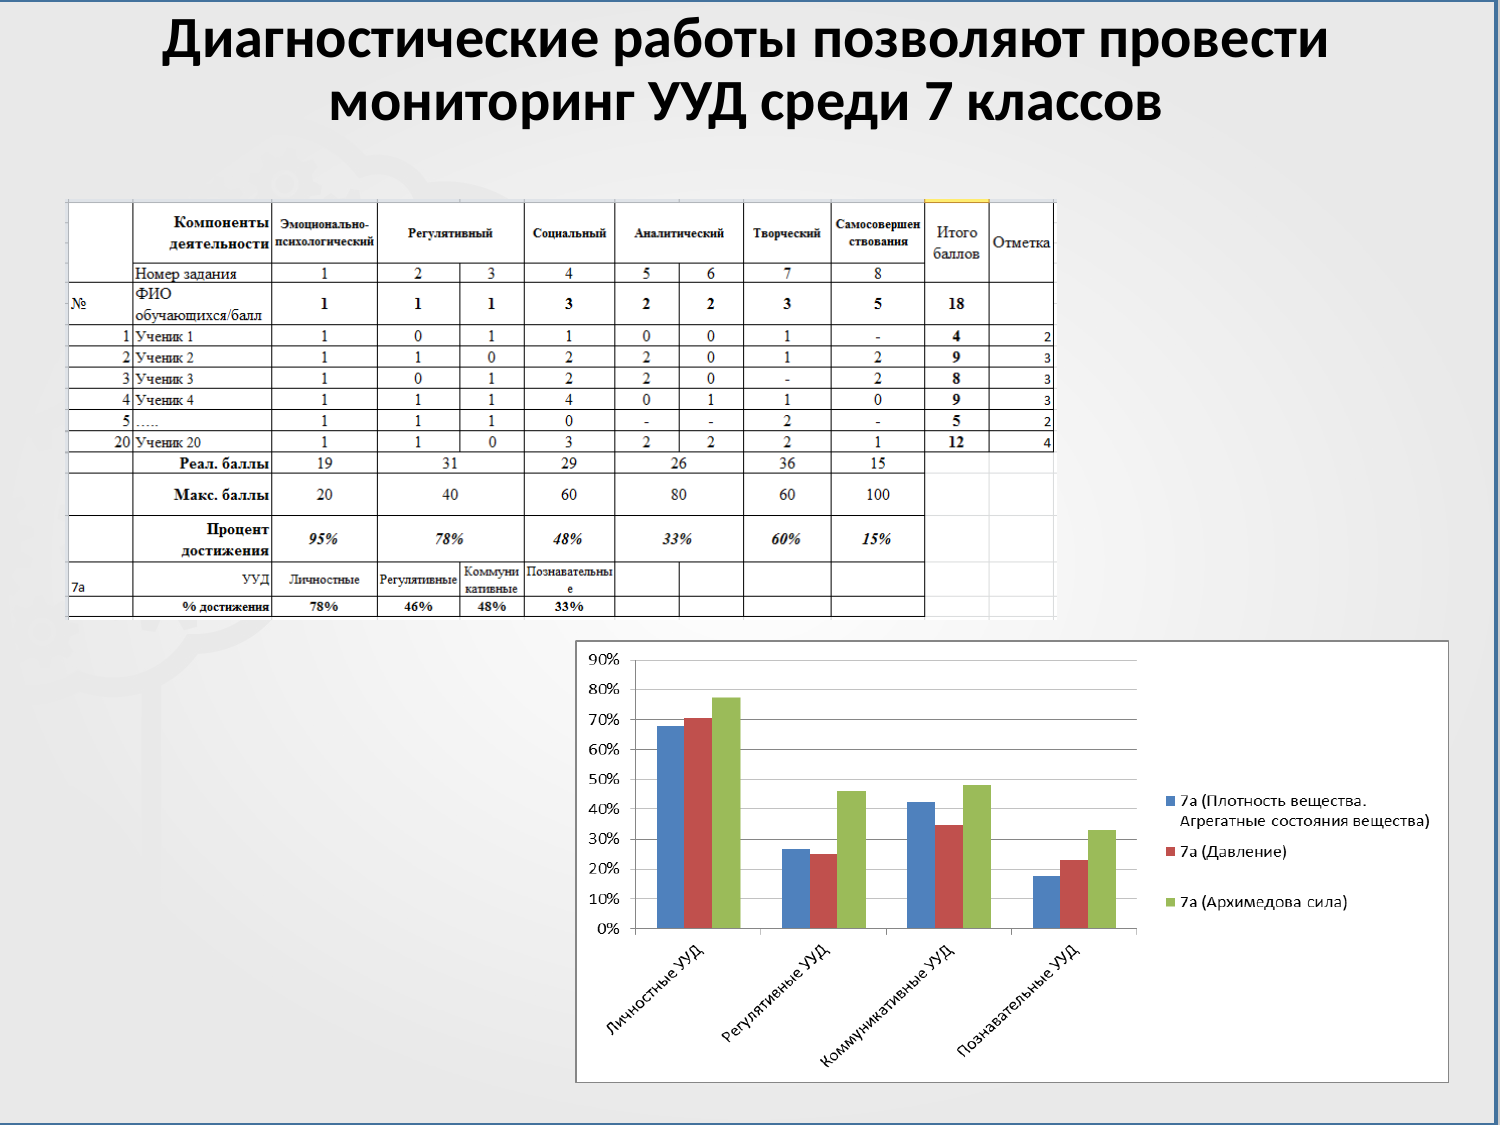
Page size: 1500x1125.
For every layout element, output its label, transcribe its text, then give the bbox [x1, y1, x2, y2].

title Диагностические работы позволяют провести мониторинг УУД среди 7 классов [99, 28, 1394, 344]
text_box [0, 0, 1498, 1125]
picture [65, 199, 1057, 620]
picture [574, 640, 1449, 1084]
